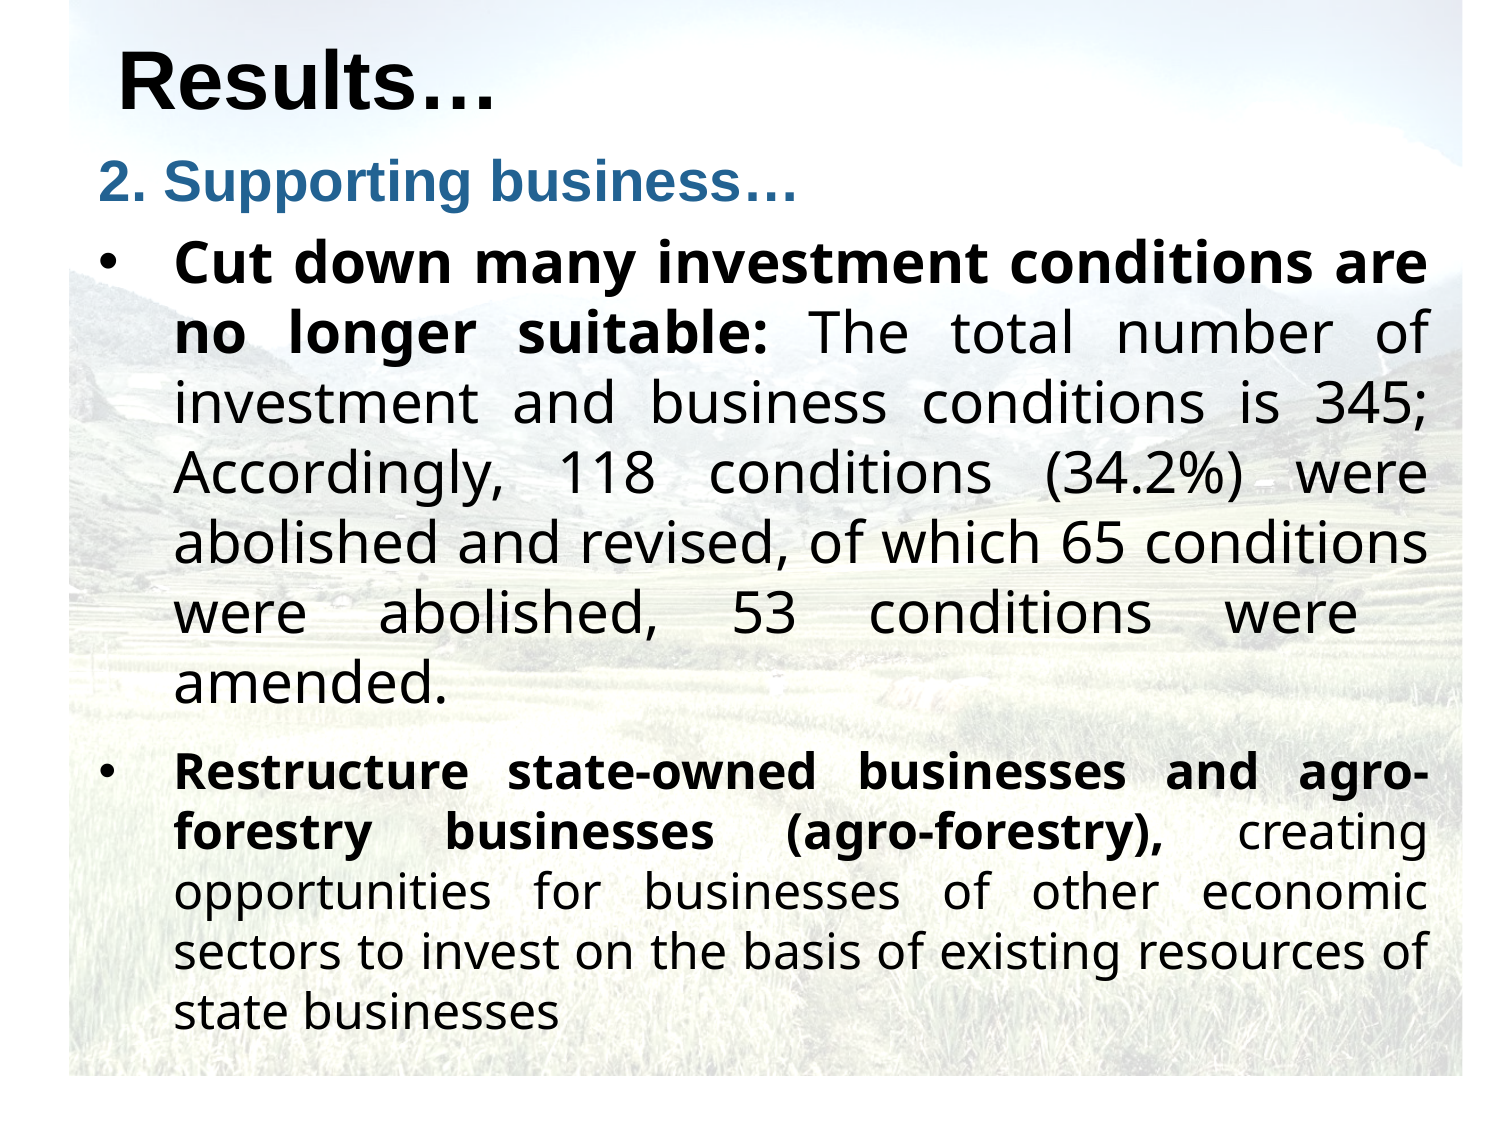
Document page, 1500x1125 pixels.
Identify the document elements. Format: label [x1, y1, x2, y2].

picture [68, 0, 1463, 1077]
